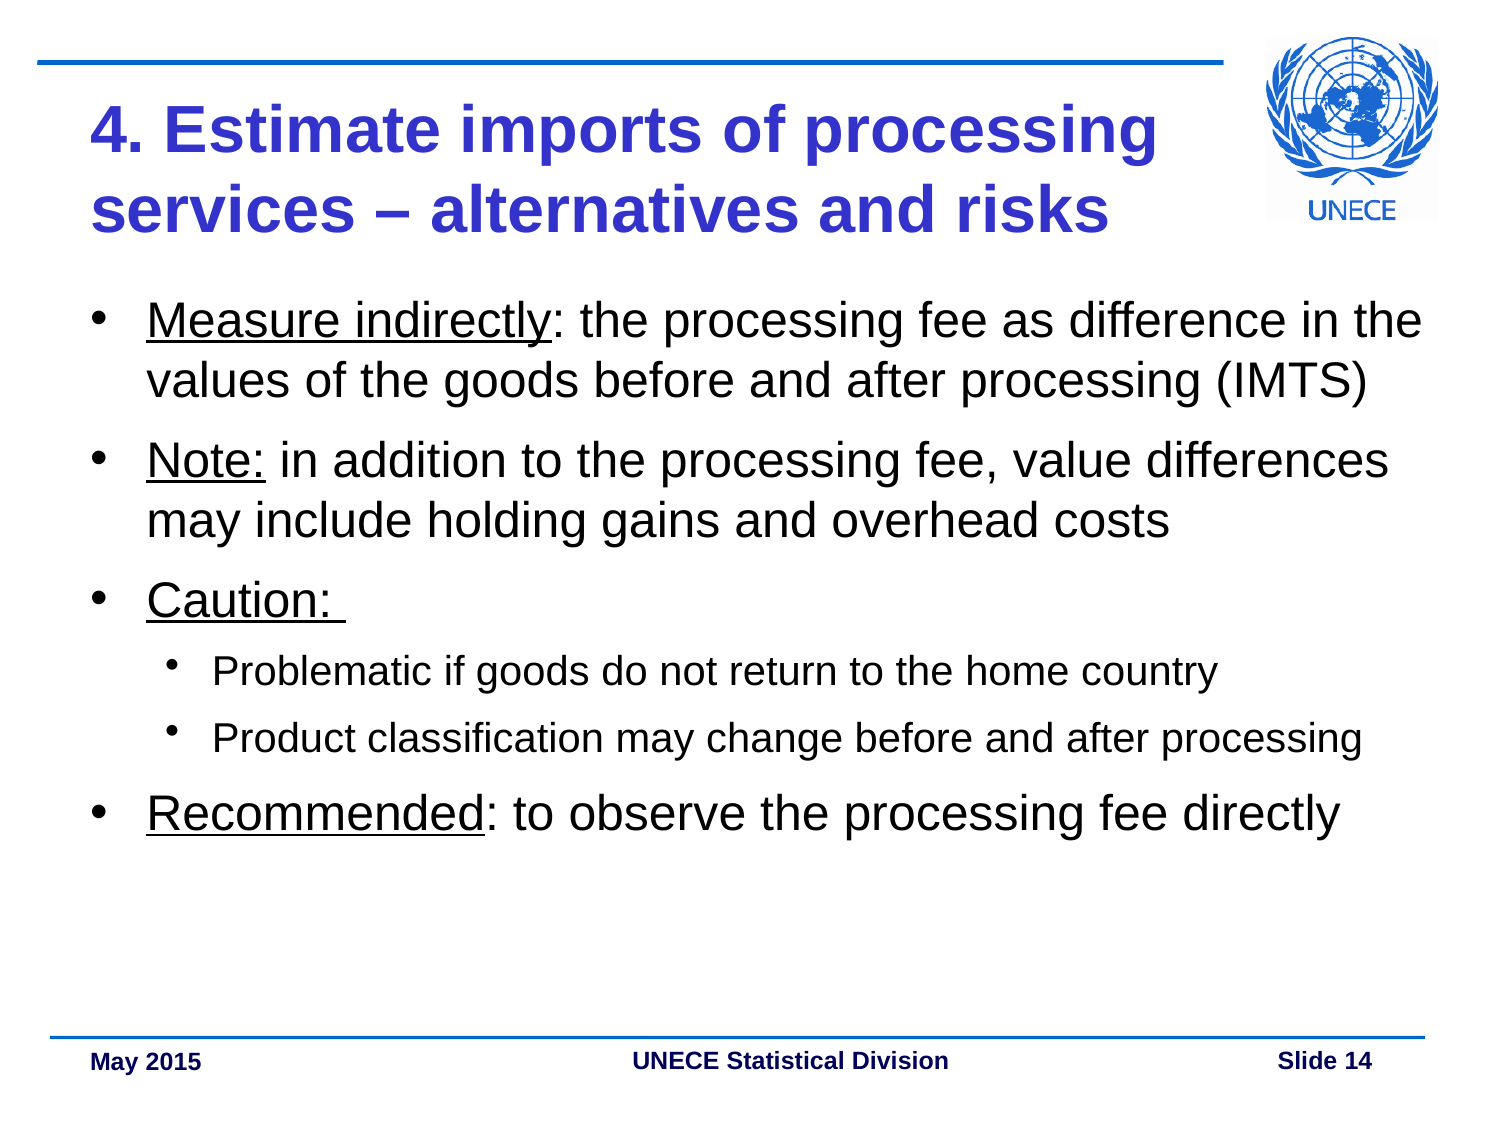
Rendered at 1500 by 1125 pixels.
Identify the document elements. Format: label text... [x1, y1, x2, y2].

list Measure indirectly: the processing fee as difference in the values of the goods before and after processing (IMTS) Note: in addition to the processing fee, value differences may include holding gains and overhead costs Caution: Problematic if goods do not return to the home country Product classification may change before and after processing Recommended: to observe the processing fee directly [75, 279, 1484, 976]
title 4. Estimate imports of processing services – alternatives and risks [75, 87, 1238, 244]
picture [1266, 37, 1438, 221]
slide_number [74, 1037, 388, 1113]
